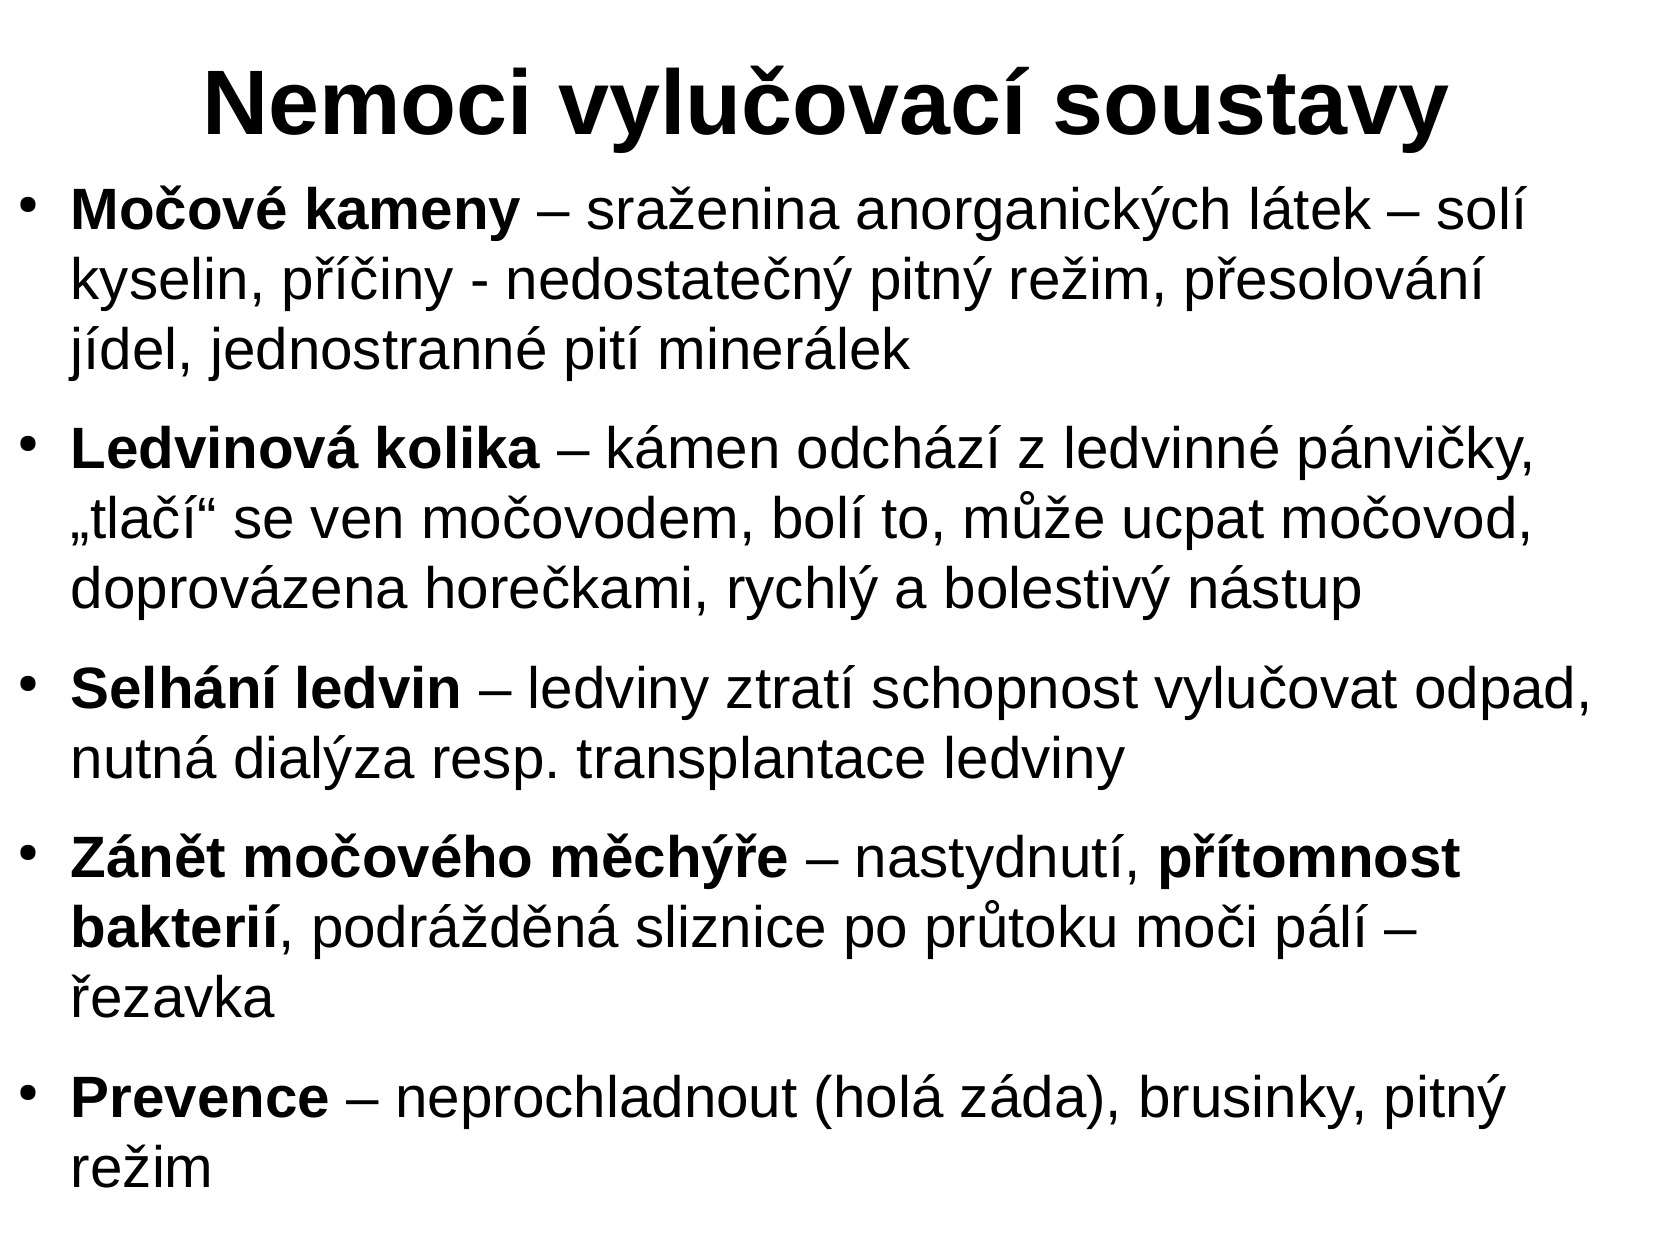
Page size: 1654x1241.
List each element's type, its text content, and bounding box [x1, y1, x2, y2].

list Močové kameny – sraženina anorganických látek – solí kyselin, příčiny - nedostatečný pitný režim, přesolování jídel, jednostranné pití minerálek Ledvinová kolika – kámen odchází z ledvinné pánvičky, „tlačí“ se ven močovodem, bolí to, může ucpat močovod, doprovázena horečkami, rychlý a bolestivý nástup Selhání ledvin – ledviny ztratí schopnost vylučovat odpad, nutná dialýza resp. transplantace ledviny Zánět močového měchýře – nastydnutí, přítomnost bakterií, podrážděná sliznice po průtoku moči pálí – řezavka Prevence – neprochladnout (holá záda), brusinky, pitný režim [0, 171, 1619, 1241]
title Nemoci vylučovací soustavy [82, 49, 1571, 171]
